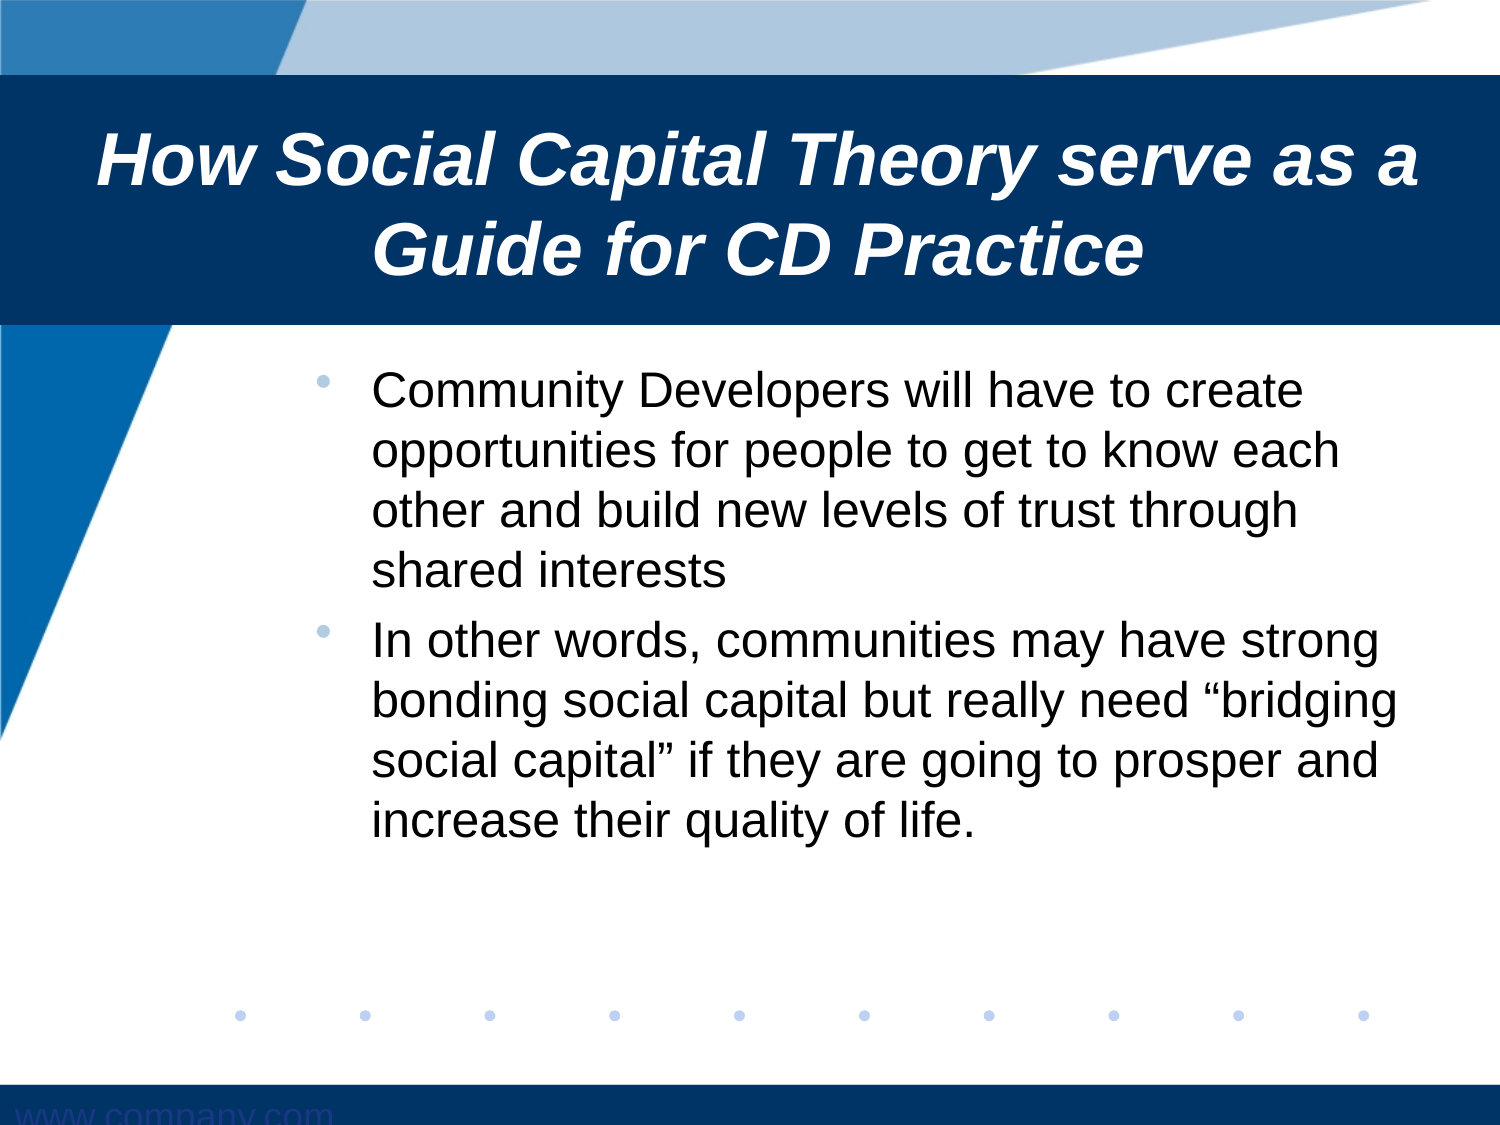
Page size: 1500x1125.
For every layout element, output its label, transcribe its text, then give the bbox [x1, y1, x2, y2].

list Community Developers will have to create opportunities for people to get to know each other and build new levels of trust through shared interests In other words, communities may have strong bonding social capital but really need “bridging social capital” if they are going to prosper and increase their quality of life. [299, 349, 1476, 913]
title How Social Capital Theory serve as a Guide for CD Practice [0, 74, 1500, 326]
picture [0, 0, 1500, 74]
picture [0, 326, 212, 842]
